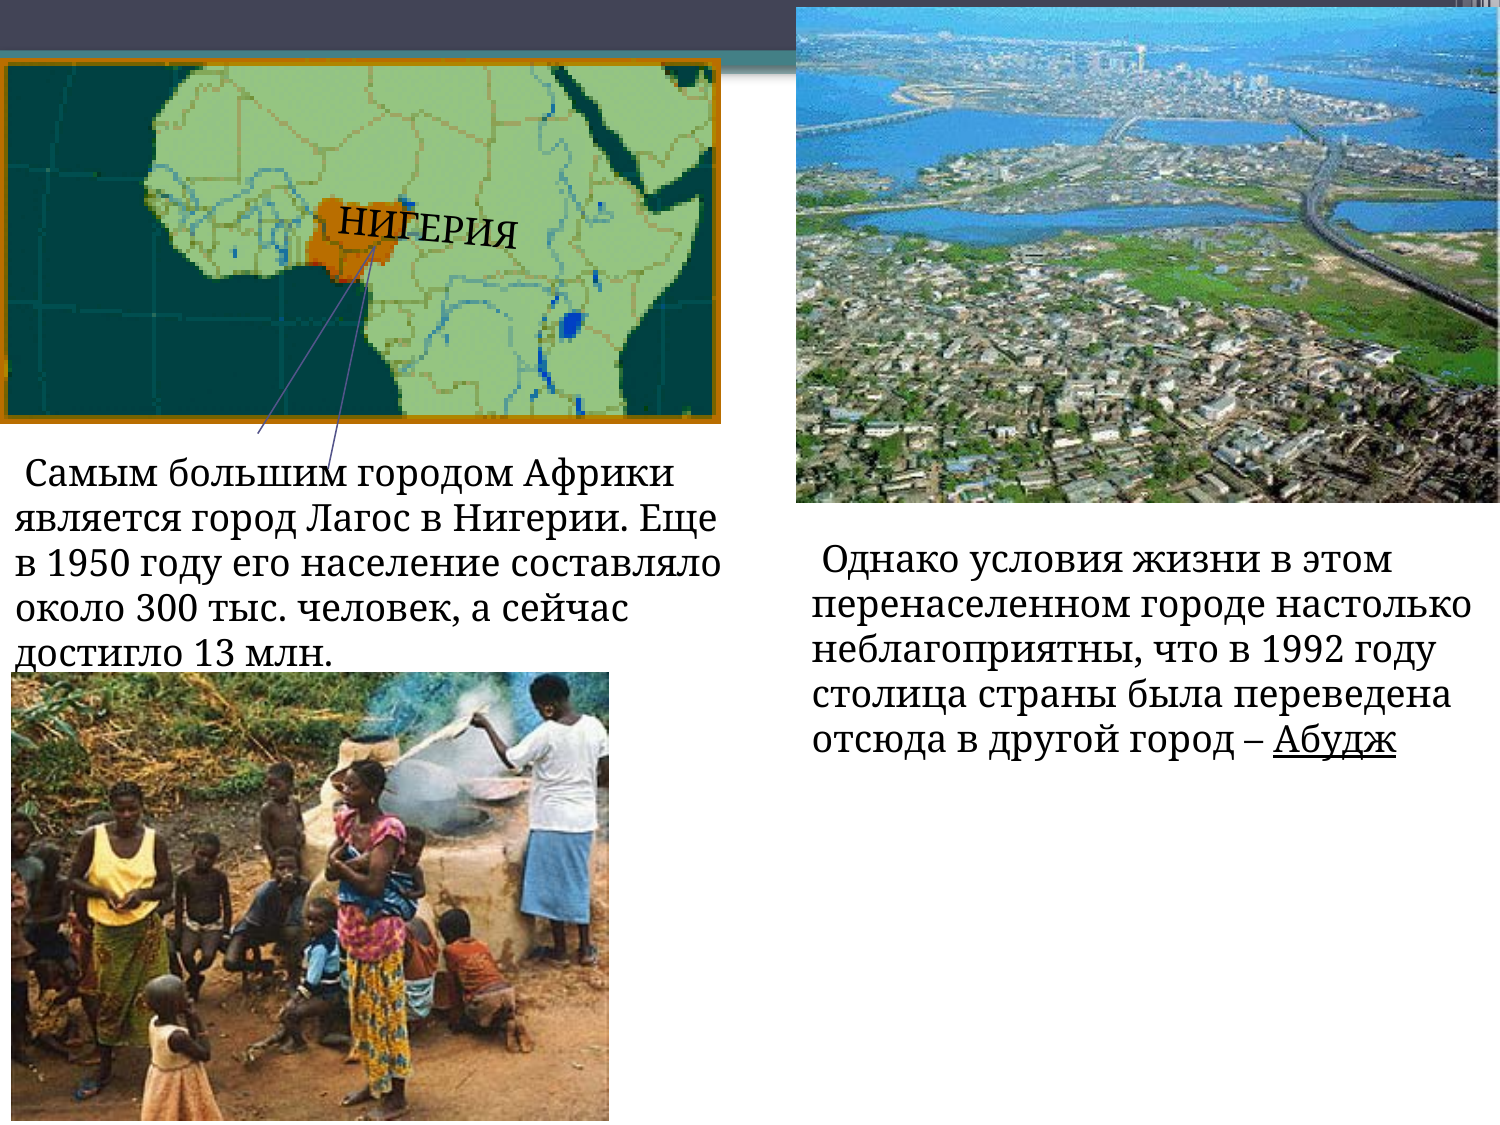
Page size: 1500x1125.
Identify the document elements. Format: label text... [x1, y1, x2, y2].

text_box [239, 333, 464, 381]
picture [11, 672, 609, 1121]
text_box Однако условия жизни в этом перенаселенном городе настолько неблагоприятны, что в 1992 году столица страны была переведена отсюда в другой город – Абудж [796, 527, 1500, 768]
text_box Самым большим городом Африки является город Лагос в Нигерии. Еще в 1950 году его население составляло около 300 тыс. человек, а сейчас достигло 13 млн. [0, 441, 739, 681]
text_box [222, 280, 411, 399]
picture [796, 6, 1500, 503]
picture [0, 58, 721, 424]
